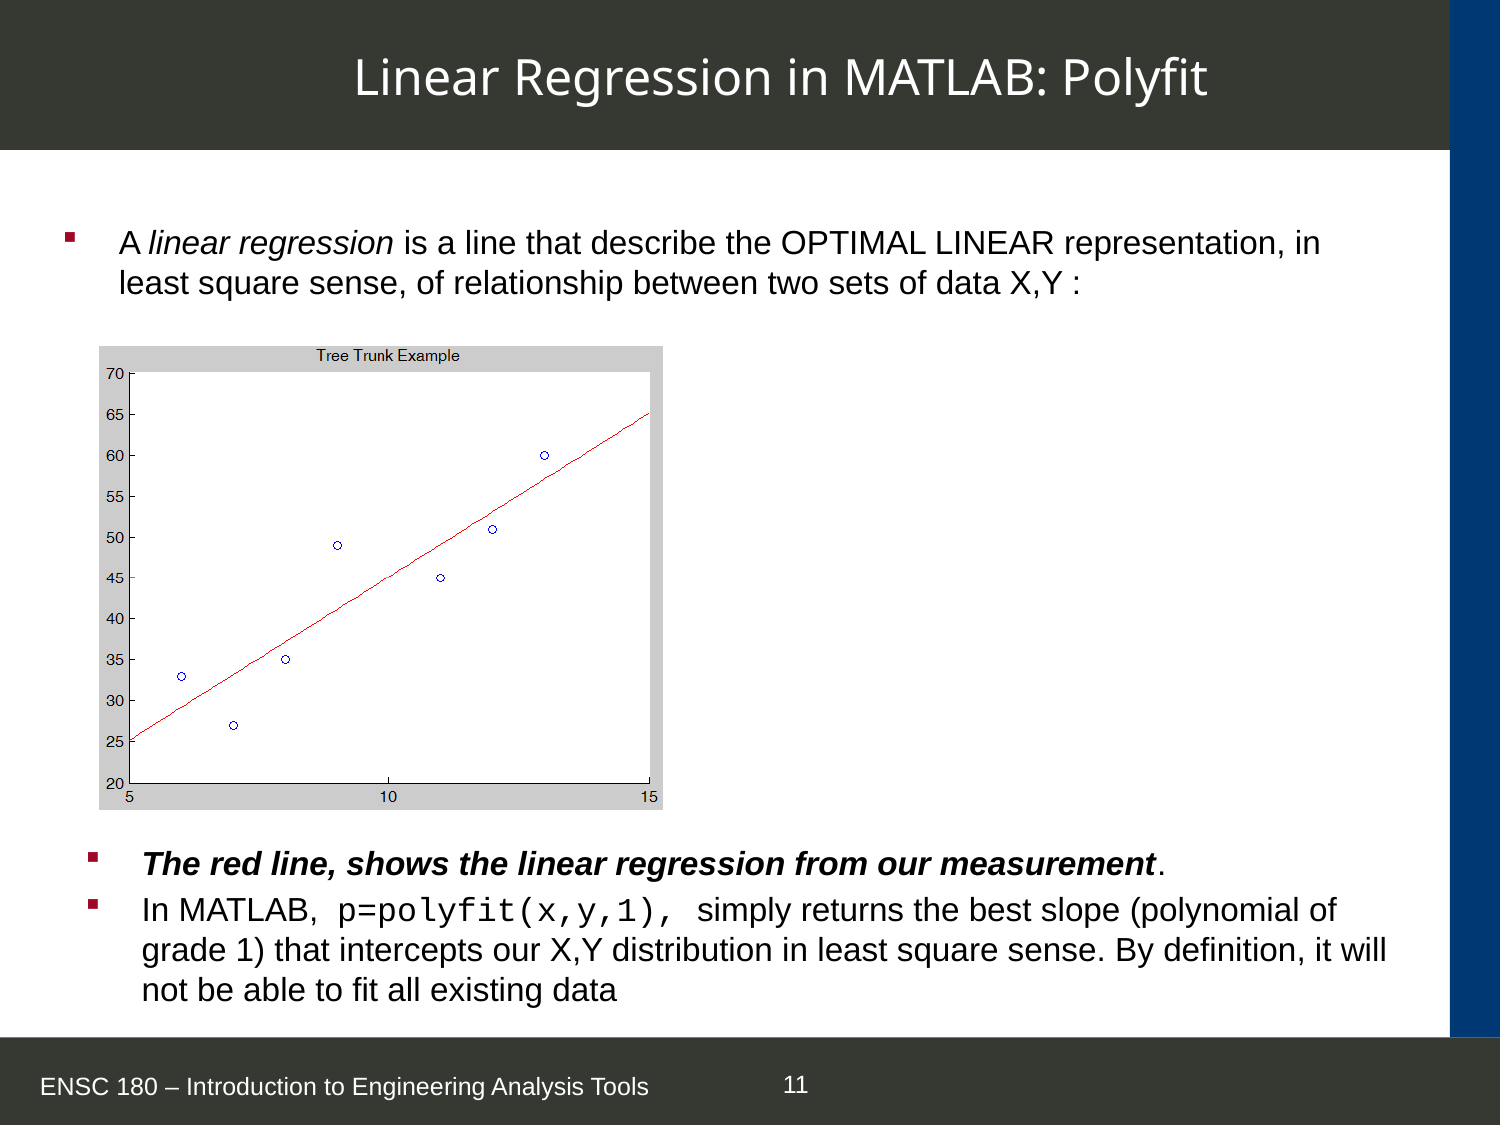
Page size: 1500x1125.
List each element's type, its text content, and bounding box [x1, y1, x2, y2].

title Linear Regression in MATLAB: Polyfit [112, 37, 1451, 138]
picture [99, 345, 663, 810]
footer ENSC 180 – Introduction to Engineering Analysis Tools [24, 1062, 675, 1125]
list A linear regression is a line that describe the OPTIMAL LINEAR representation, in least square sense, of relationship between two sets of data X,Y : [47, 167, 1413, 486]
text_box The red line, shows the linear regression from our measurement. In MATLAB, p=polyfit(x,y,1), simply returns the best slope (polynomial of grade 1) that intercepts our X,Y distribution in least square sense. By definition, it will not be able to fit all existing data [70, 834, 1413, 1016]
